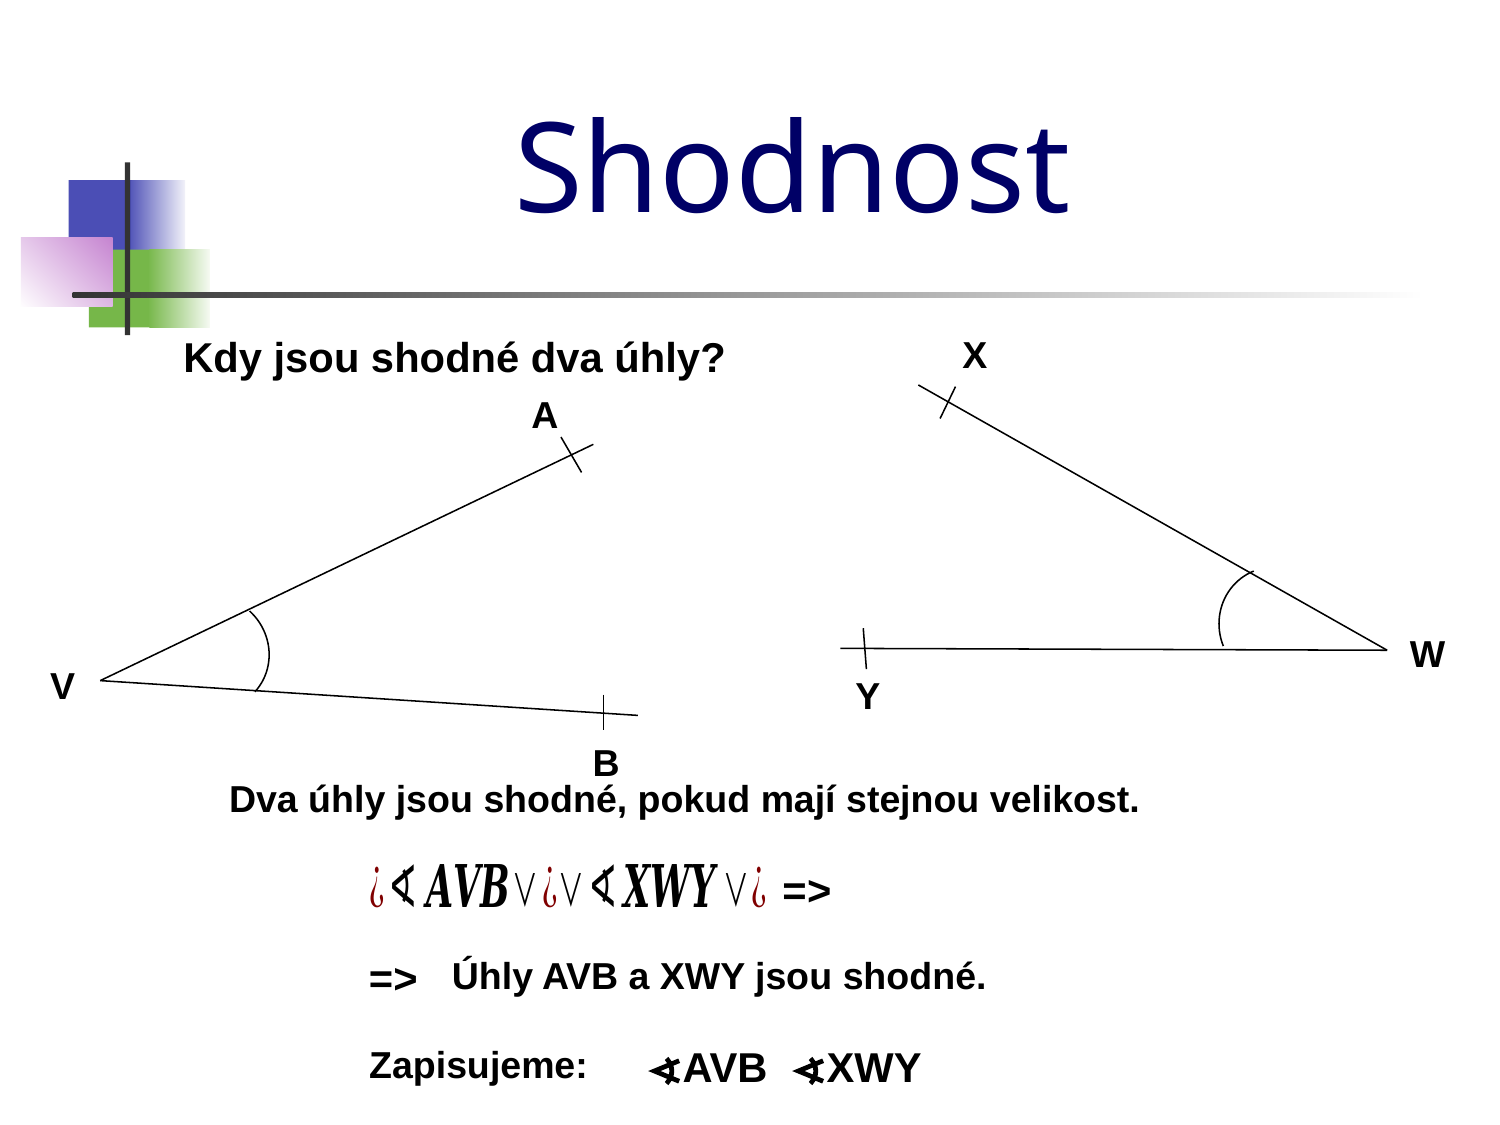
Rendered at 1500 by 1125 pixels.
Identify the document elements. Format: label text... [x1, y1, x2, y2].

text_box Dva úhly jsou shodné, pokud mají stejnou velikost. [214, 767, 1177, 828]
text_box B [577, 732, 643, 791]
text_box => [767, 856, 857, 922]
text_box Úhly AVB a XWY jsou shodné. [443, 944, 1023, 1005]
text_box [833, 473, 1372, 768]
text_box W [1394, 622, 1460, 682]
text_box Zapisujeme: [354, 1033, 614, 1094]
text_box X [947, 323, 1013, 383]
text_box Shodnost [115, 42, 1471, 283]
text_box A [516, 383, 582, 435]
text_box Kdy jsou shodné dva úhly? [168, 323, 865, 388]
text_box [35, 436, 639, 731]
text_box => [354, 944, 443, 1010]
